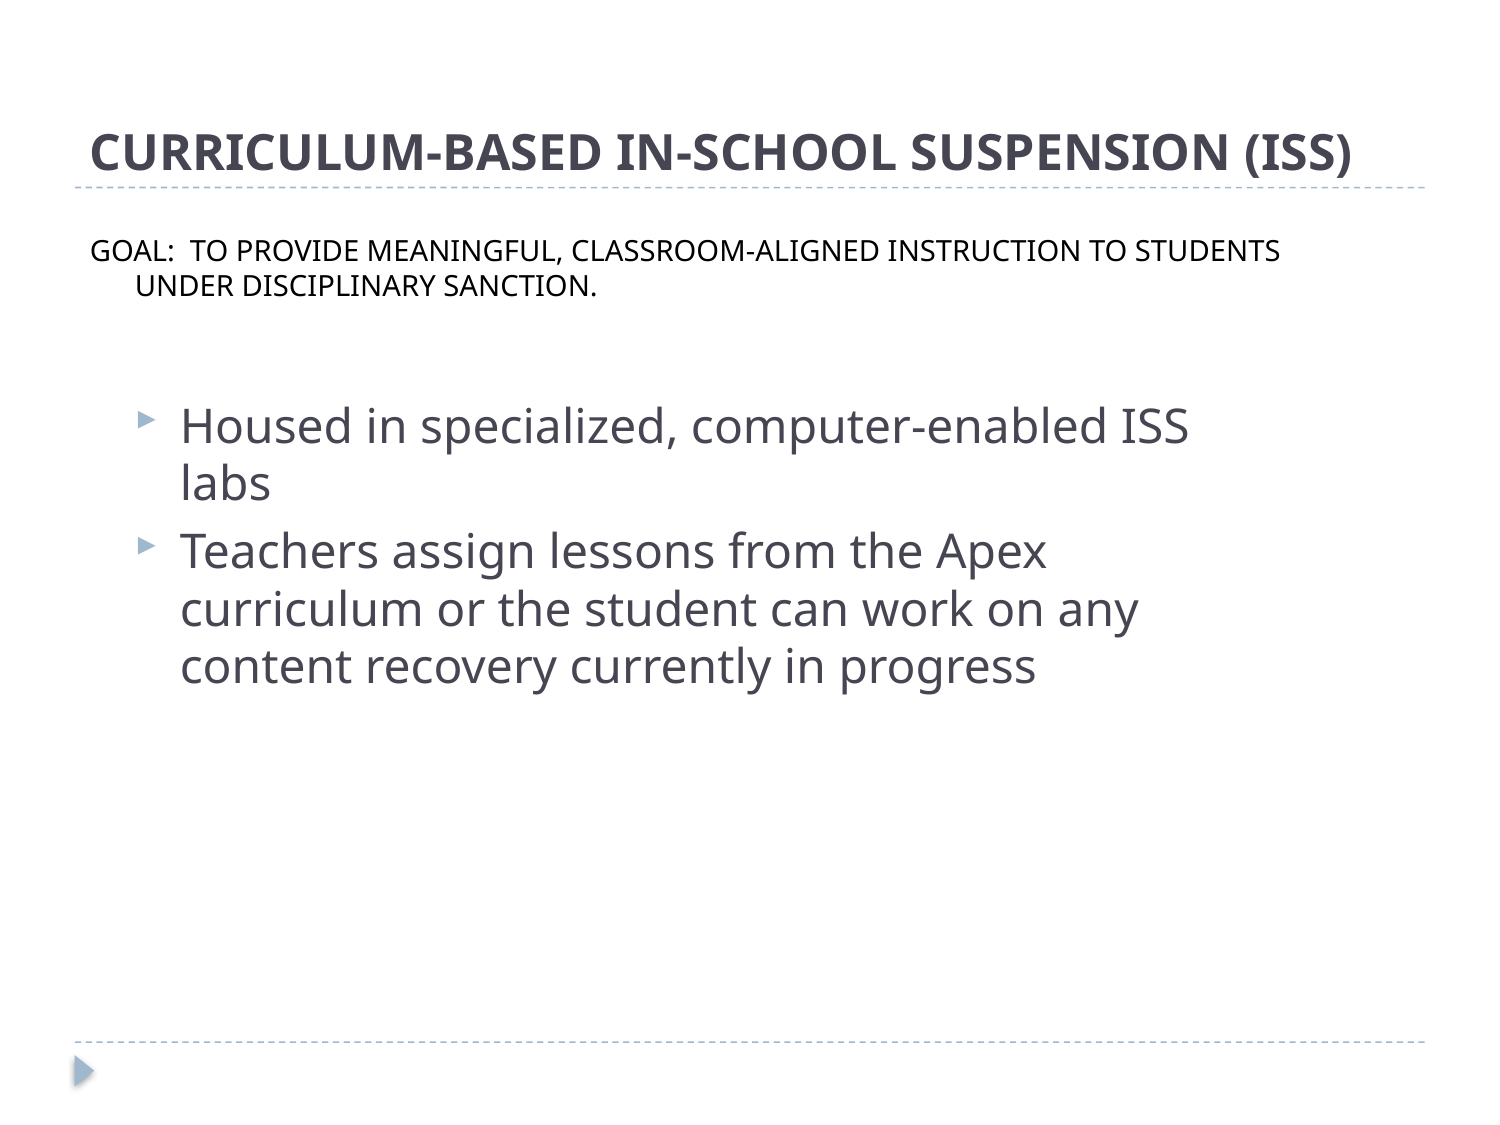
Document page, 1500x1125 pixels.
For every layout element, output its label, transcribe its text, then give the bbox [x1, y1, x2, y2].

list Goal: To provide meaningful, classroom-aligned instruction to students under disciplinary sanction. Housed in specialized, computer-enabled ISS labs Teachers assign lessons from the Apex curriculum or the student can work on any content recovery currently in progress [75, 224, 1300, 968]
title Curriculum-based In-school Suspension (ISS) [75, 24, 1425, 188]
